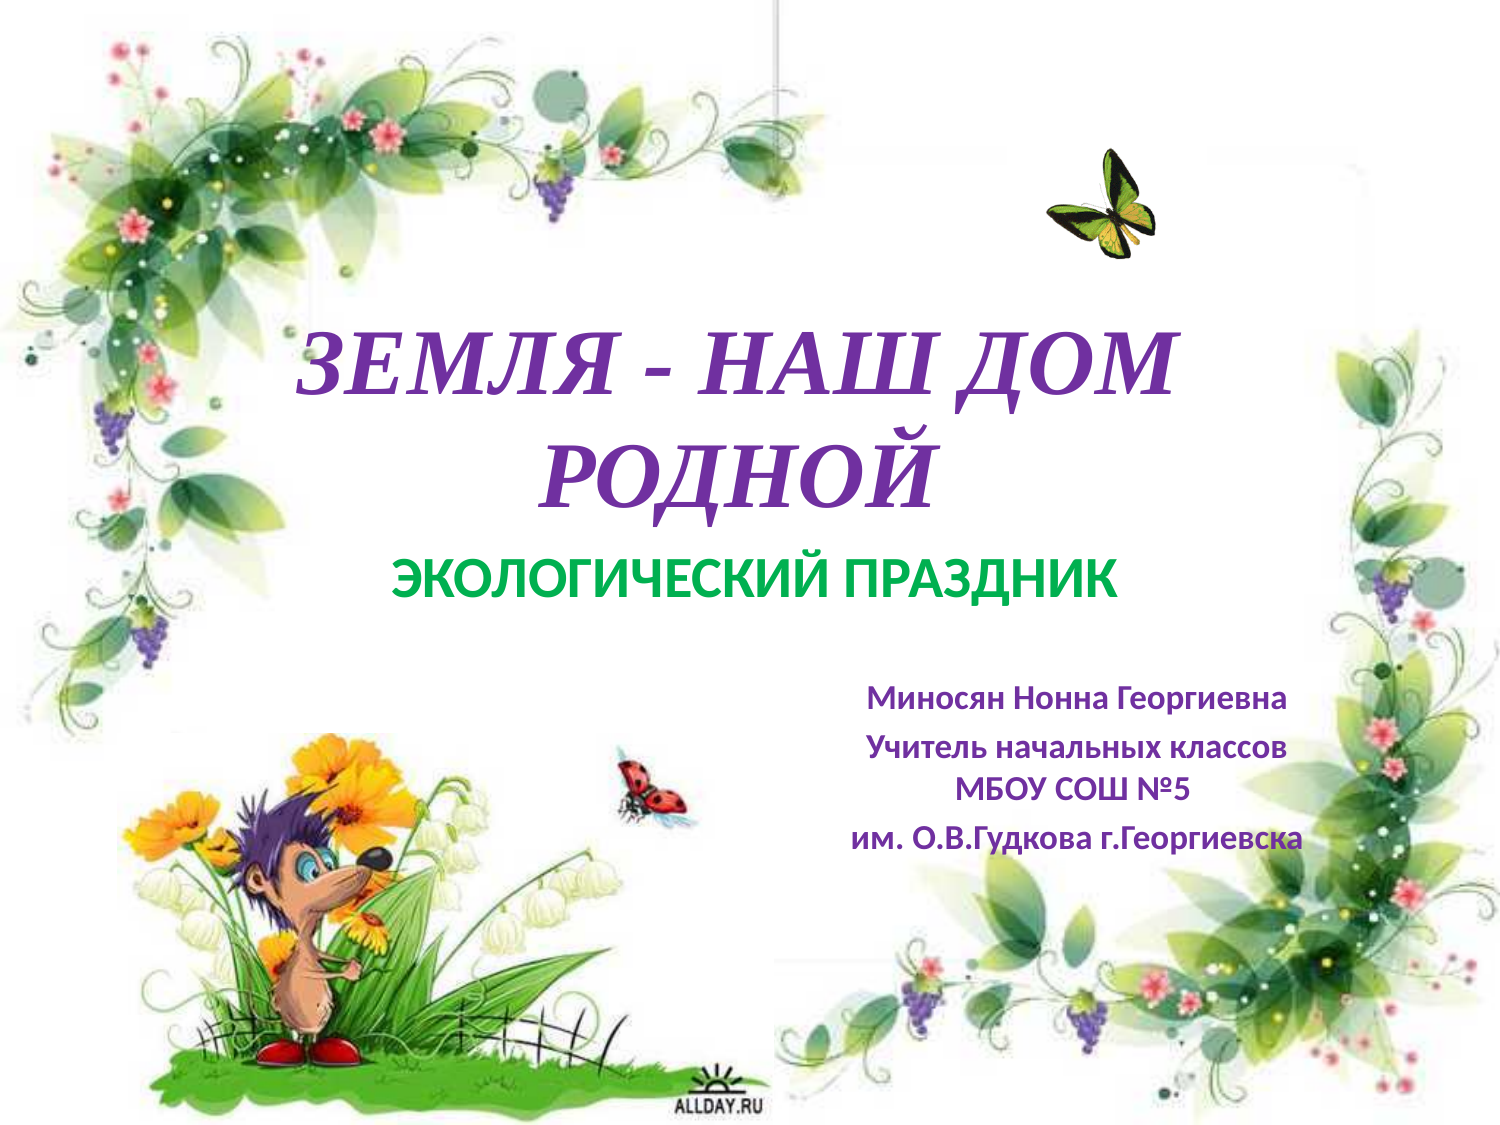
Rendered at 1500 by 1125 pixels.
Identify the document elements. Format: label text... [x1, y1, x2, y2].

text_box ЭКОЛОГИЧЕСКИЙ ПРАЗДНИК [376, 532, 1134, 687]
picture [0, 0, 1500, 1125]
title ЗЕМЛЯ - НАШ ДОМ РОДНОЙ [147, 292, 1330, 535]
subtitle Миносян Нонна Георгиевна Учитель начальных классов МБОУ СОШ №5 им. О.В.Гудкова г.Георгиевска [824, 666, 1330, 869]
